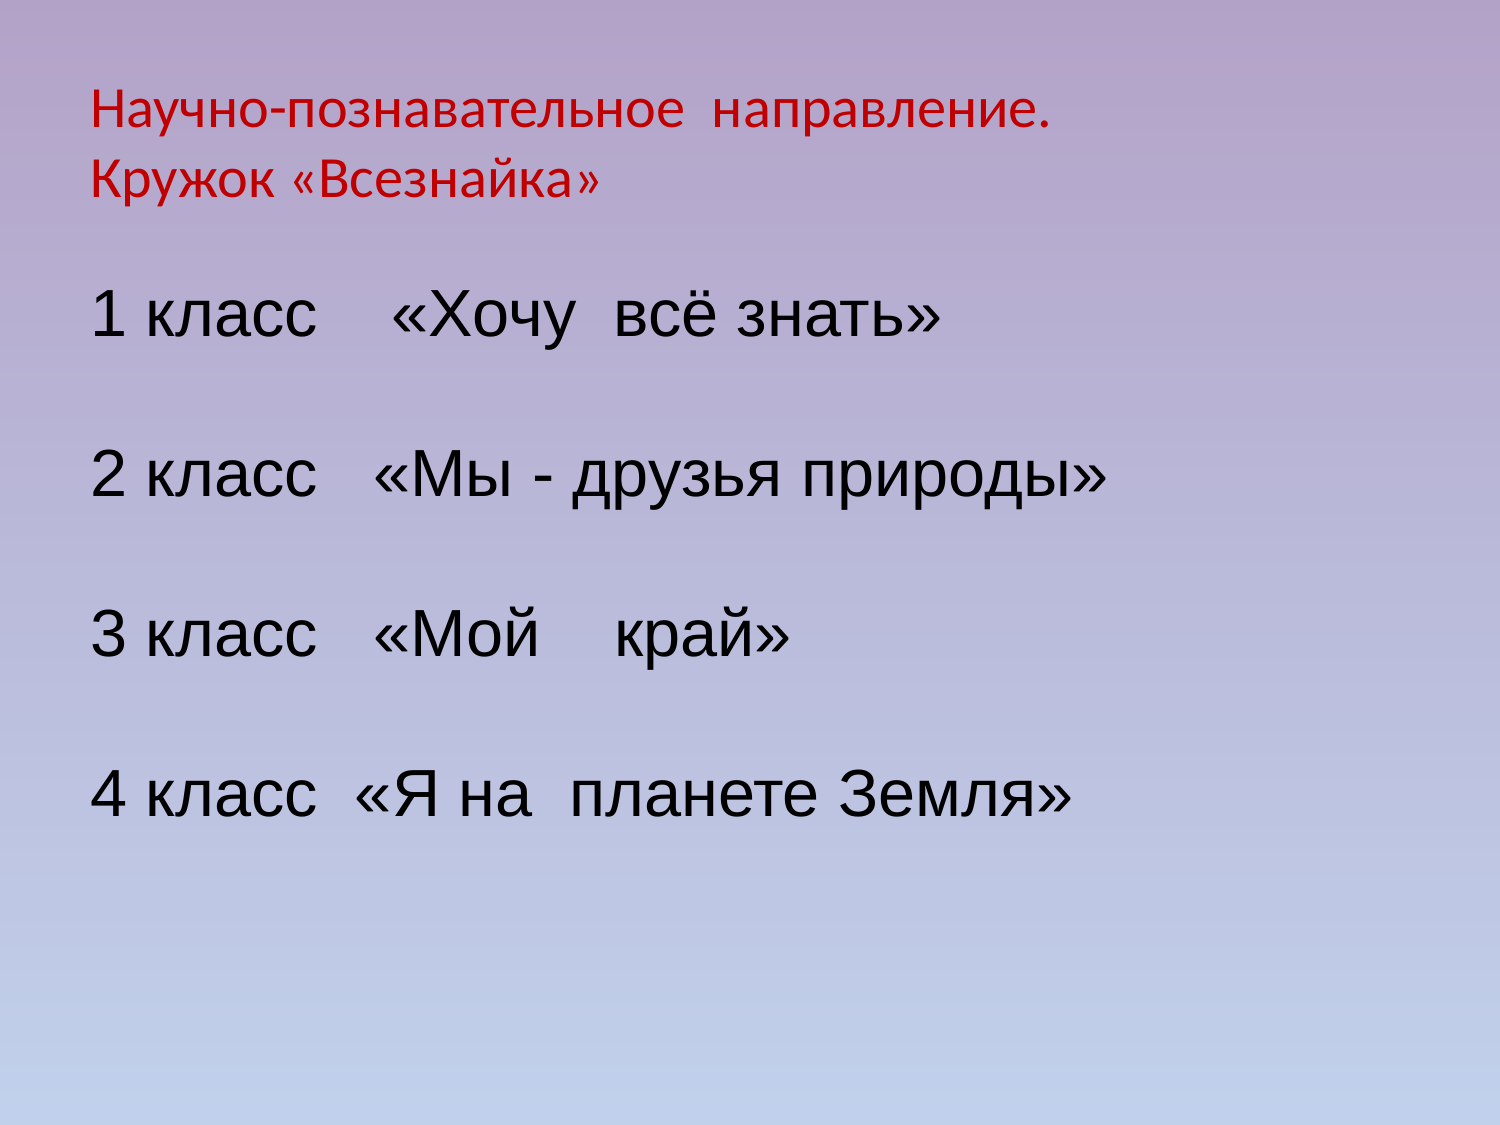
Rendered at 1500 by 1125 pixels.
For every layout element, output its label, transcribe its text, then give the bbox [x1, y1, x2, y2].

title Научно-познавательное направление. Кружок «Всезнайка» [75, 45, 1425, 233]
list 1 класс «Хочу всё знать» 2 класс «Мы - друзья природы» 3 класс «Мой край» 4 класс «Я на планете Земля» [75, 262, 1425, 1005]
